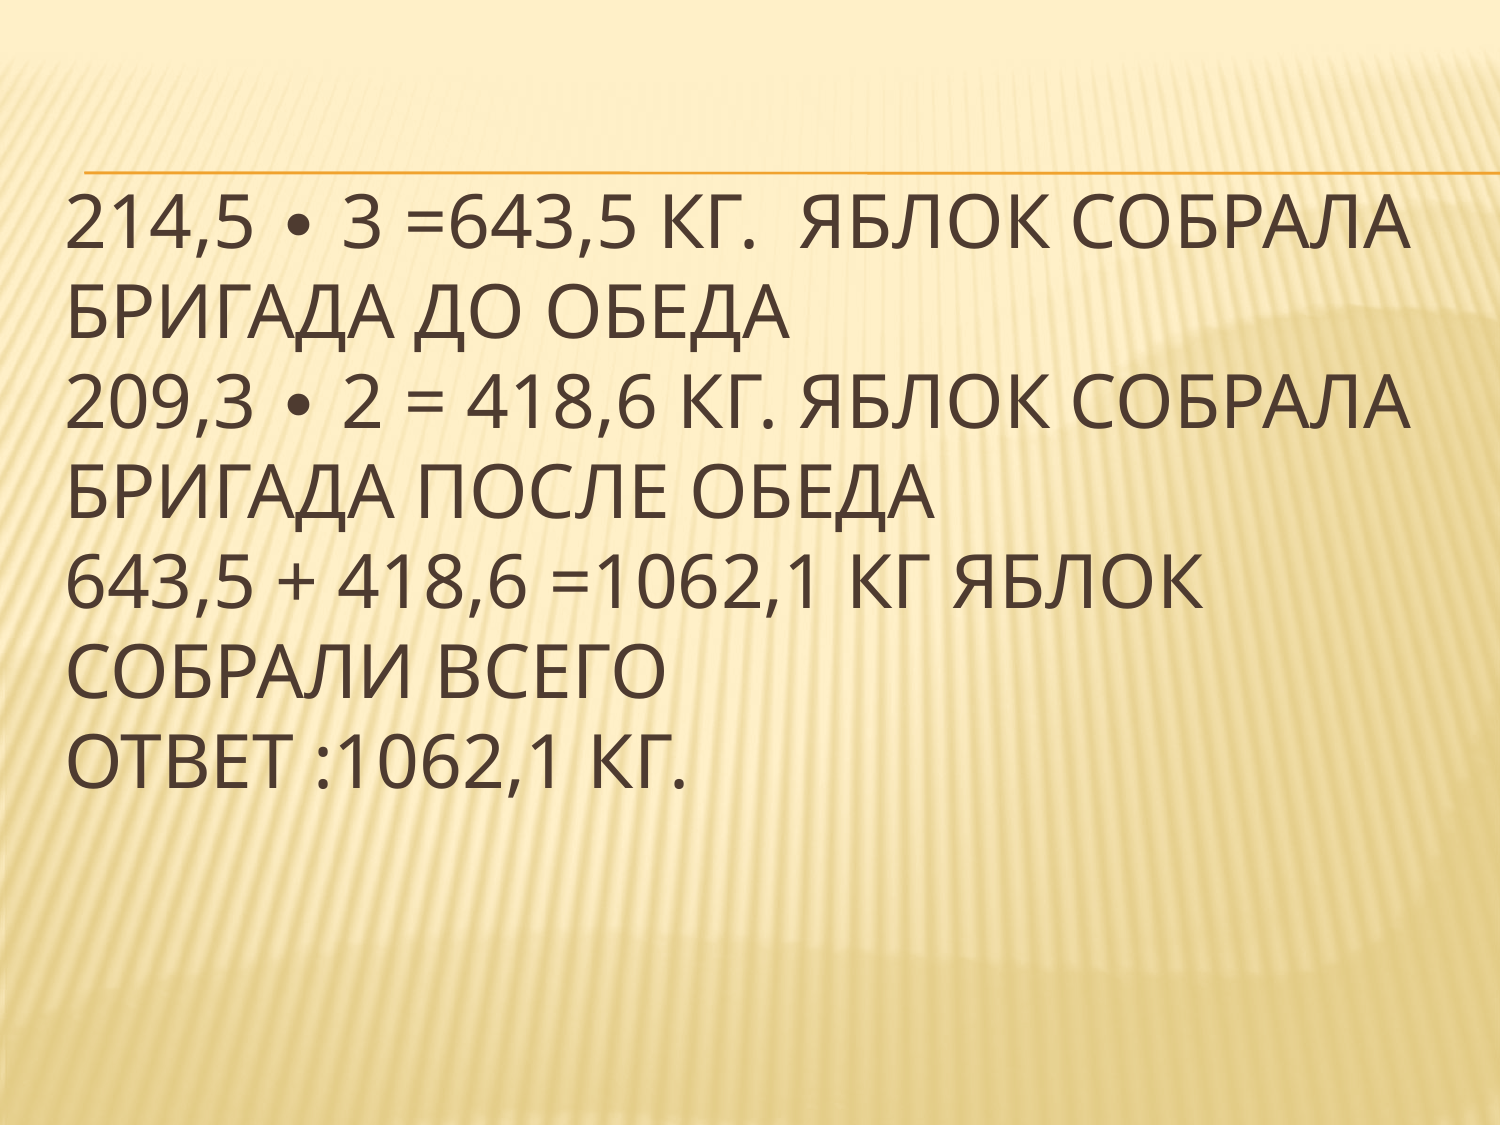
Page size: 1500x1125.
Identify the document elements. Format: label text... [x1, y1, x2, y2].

title 214,5 ∙ 3 =643,5 кг. Яблок собрала бригада до обеда 209,3 ∙ 2 = 418,6 кг. яблок собрала бригада после обеда 643,5 + 418,6 =1062,1 кг яблок собрали всего ответ :1062,1 кг. [49, 75, 1475, 903]
